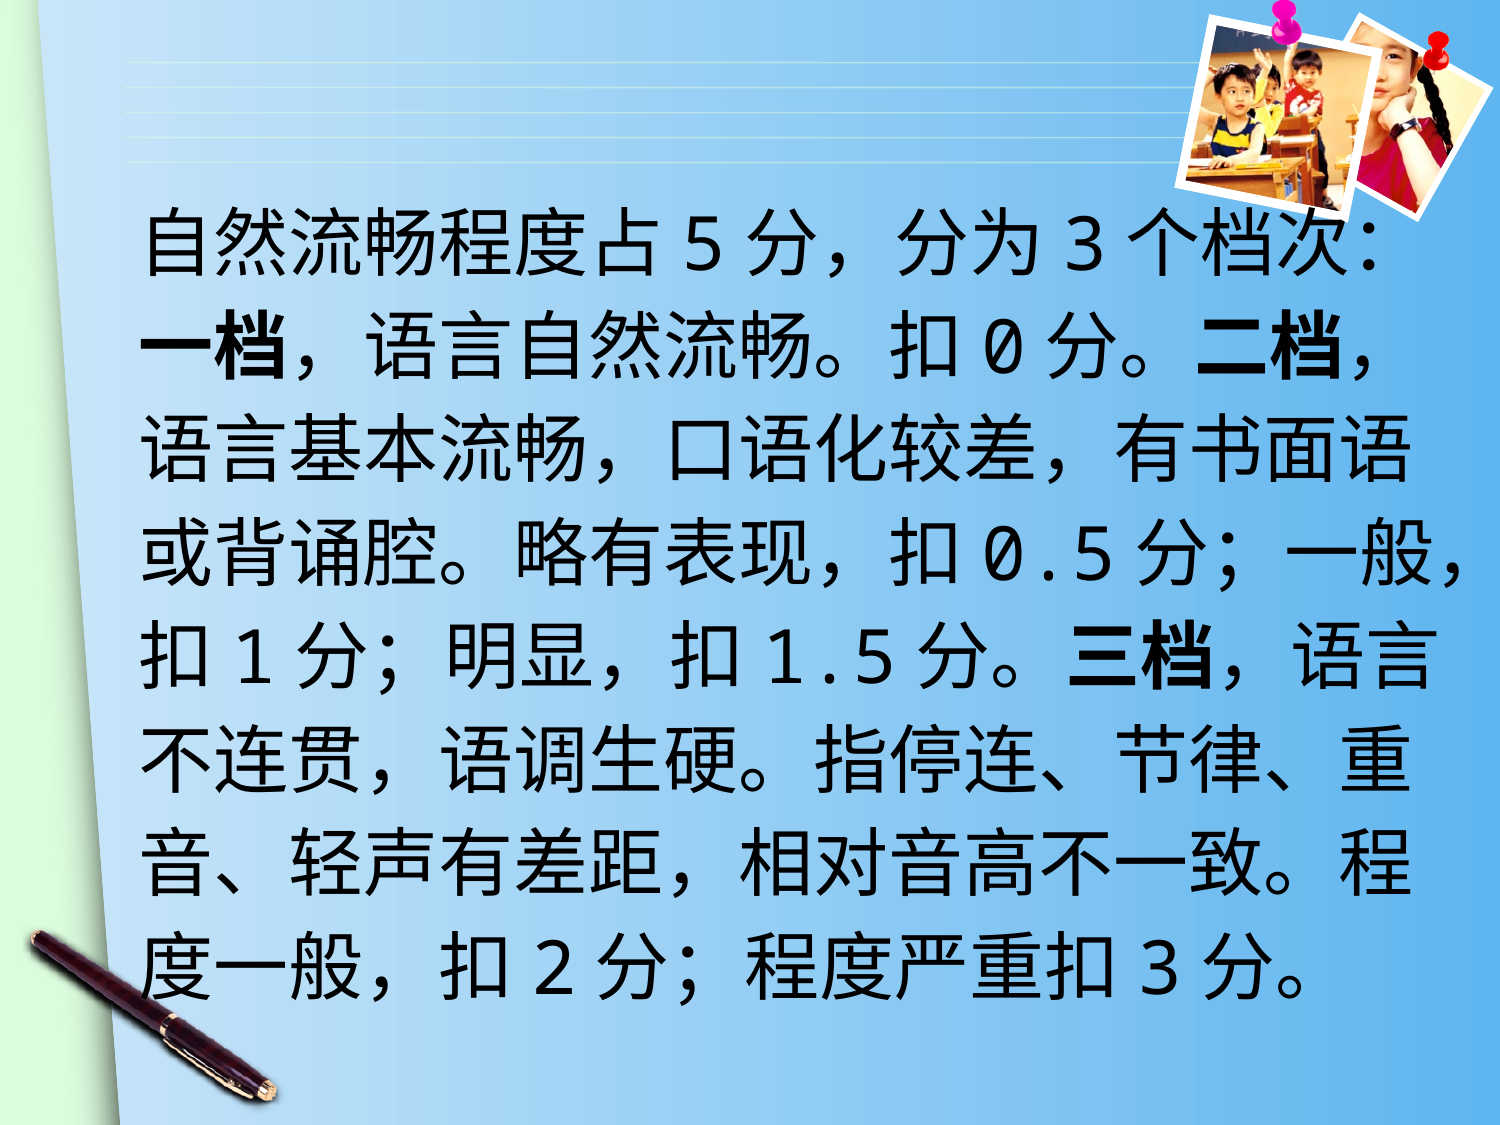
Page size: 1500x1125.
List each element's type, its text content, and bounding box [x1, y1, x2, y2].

picture [1187, 0, 1371, 174]
picture [0, 0, 288, 1125]
picture [1351, 22, 1484, 174]
text_box 自然流畅程度占5分，分为3个档次：一档，语言自然流畅。扣0分。二档，语言基本流畅，口语化较差，有书面语或背诵腔。略有表现，扣0.5分；一般，扣1分；明显，扣1.5分。三档，语言不连贯，语调生硬。指停连、节律、重音、轻声有差距，相对音高不一致。程度一般，扣2分；程度严重扣3分。 [123, 174, 1495, 1017]
